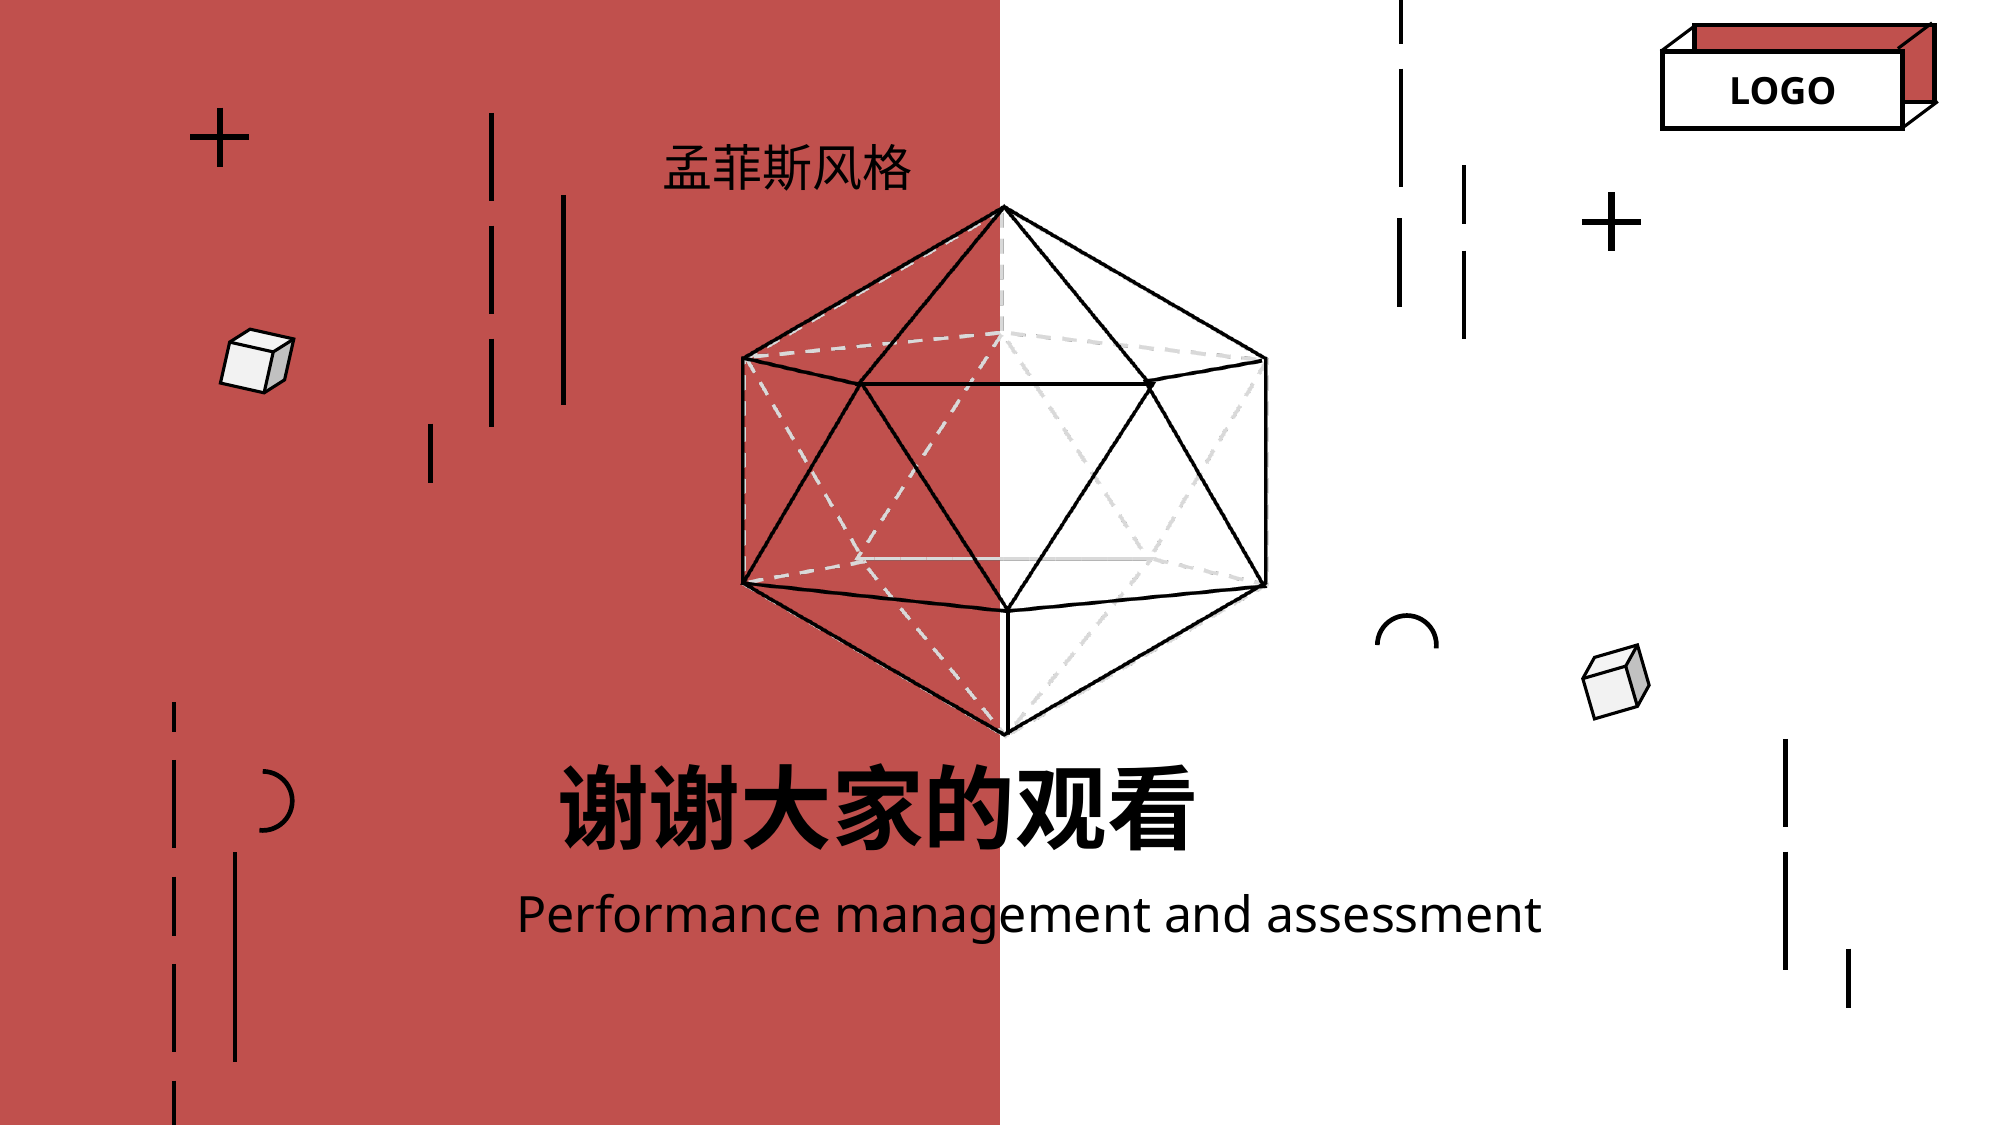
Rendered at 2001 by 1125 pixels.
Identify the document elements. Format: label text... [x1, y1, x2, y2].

text_box Performance management and assessment [501, 875, 1559, 950]
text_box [1581, 192, 1641, 252]
text_box 谢谢大家的观看 [542, 743, 1458, 869]
text_box [1376, 614, 1437, 649]
text_box [0, 0, 1001, 1125]
text_box [1581, 643, 1651, 721]
text_box [219, 328, 296, 394]
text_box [1660, 22, 1938, 129]
text_box 孟菲斯风格 [647, 128, 1352, 204]
text_box [259, 770, 293, 831]
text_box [190, 107, 250, 167]
picture [738, 203, 1270, 739]
